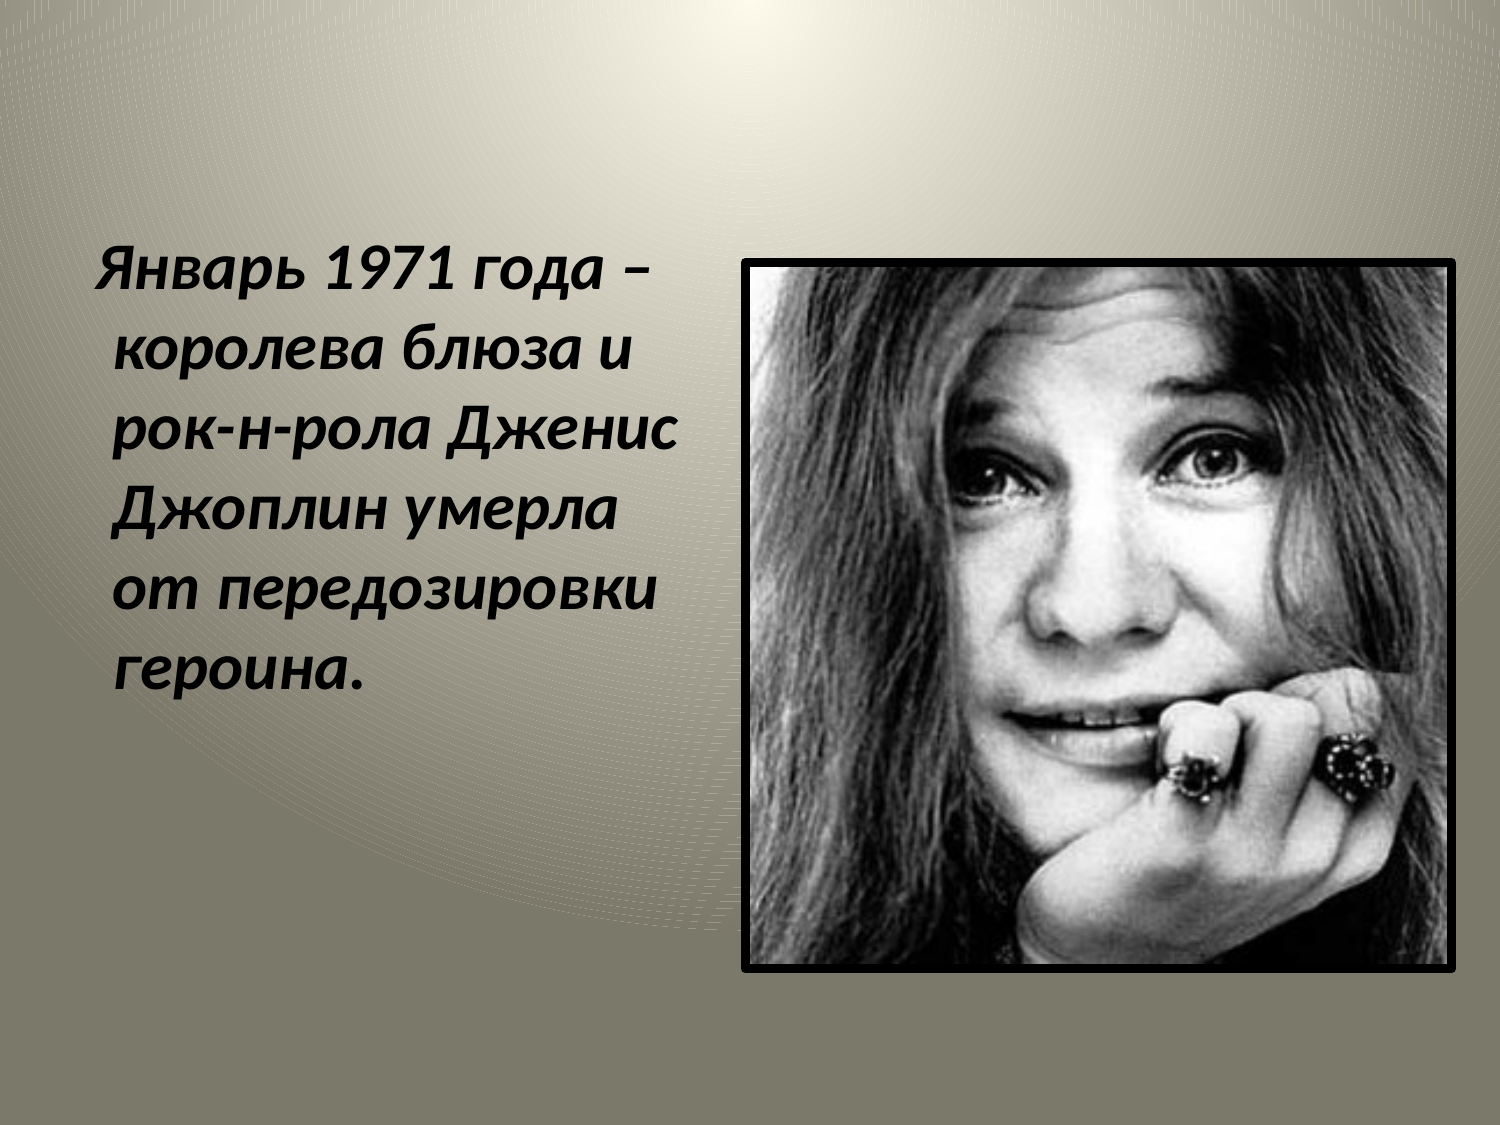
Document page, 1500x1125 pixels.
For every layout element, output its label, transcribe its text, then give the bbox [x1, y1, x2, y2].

list Январь 1971 года – королева блюза и рок-н-рола Дженис Джоплин умерла от передозировки героина. [41, 215, 740, 1012]
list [749, 266, 1447, 965]
